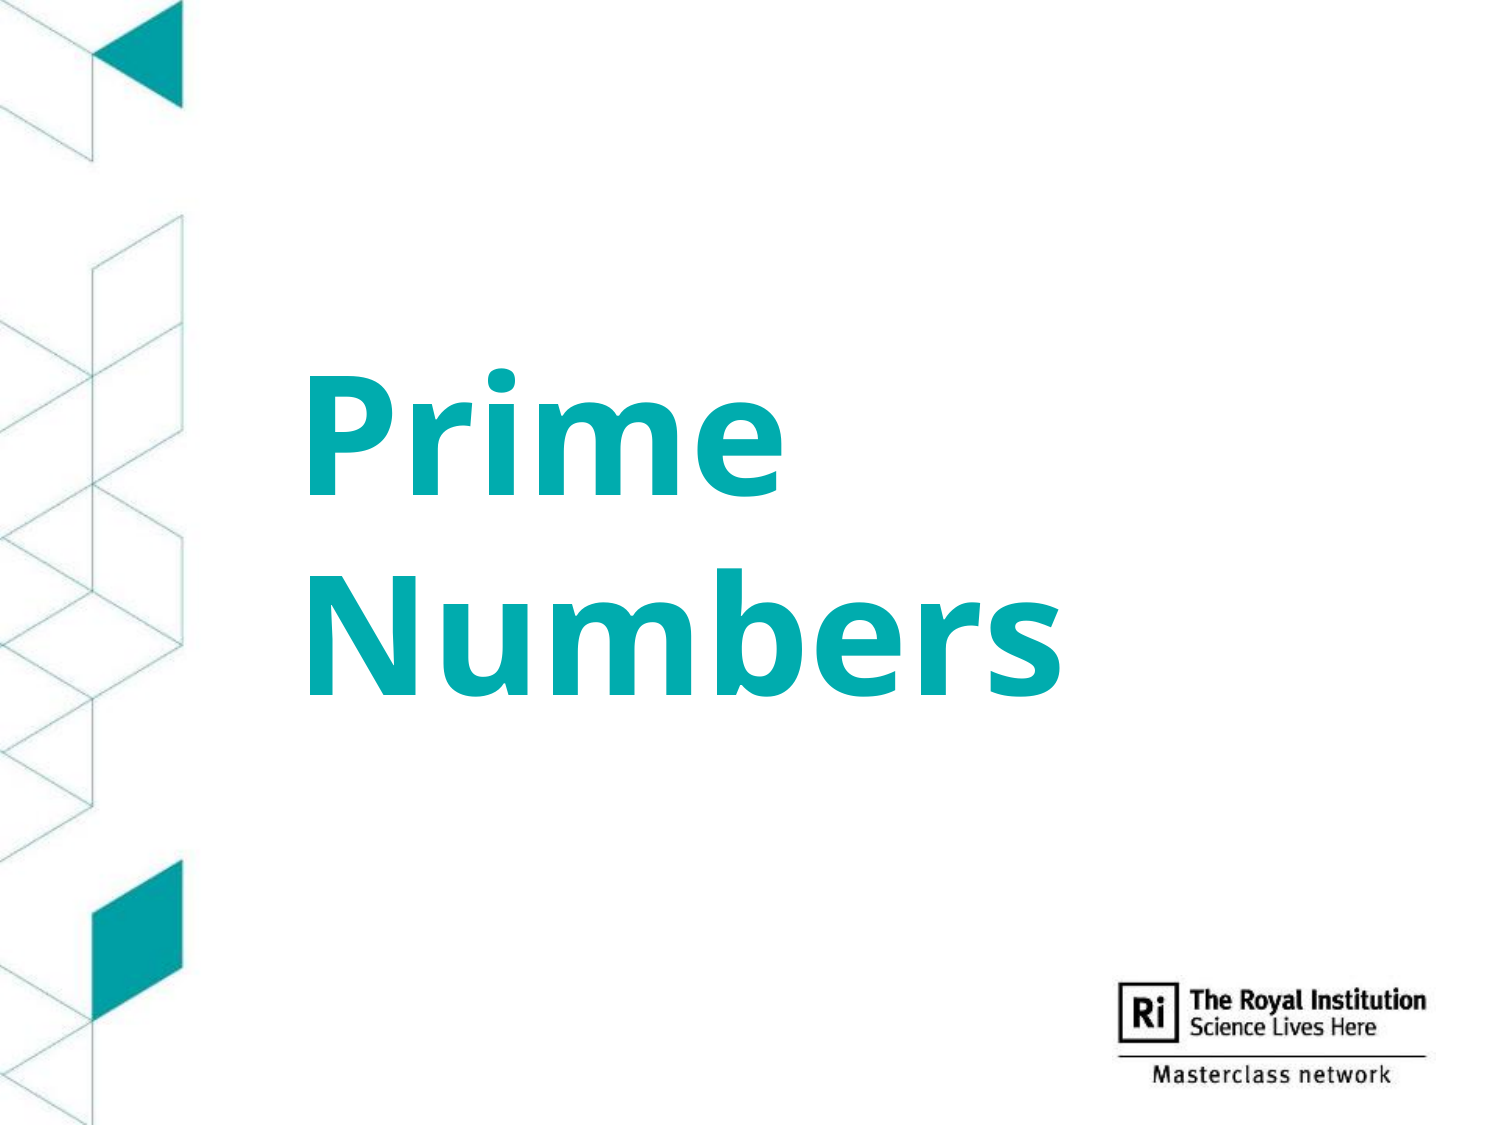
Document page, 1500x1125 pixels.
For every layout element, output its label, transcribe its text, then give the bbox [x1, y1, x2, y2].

picture [0, 0, 215, 1125]
picture [1112, 975, 1436, 1102]
text_box Prime Numbers [288, 321, 1363, 737]
